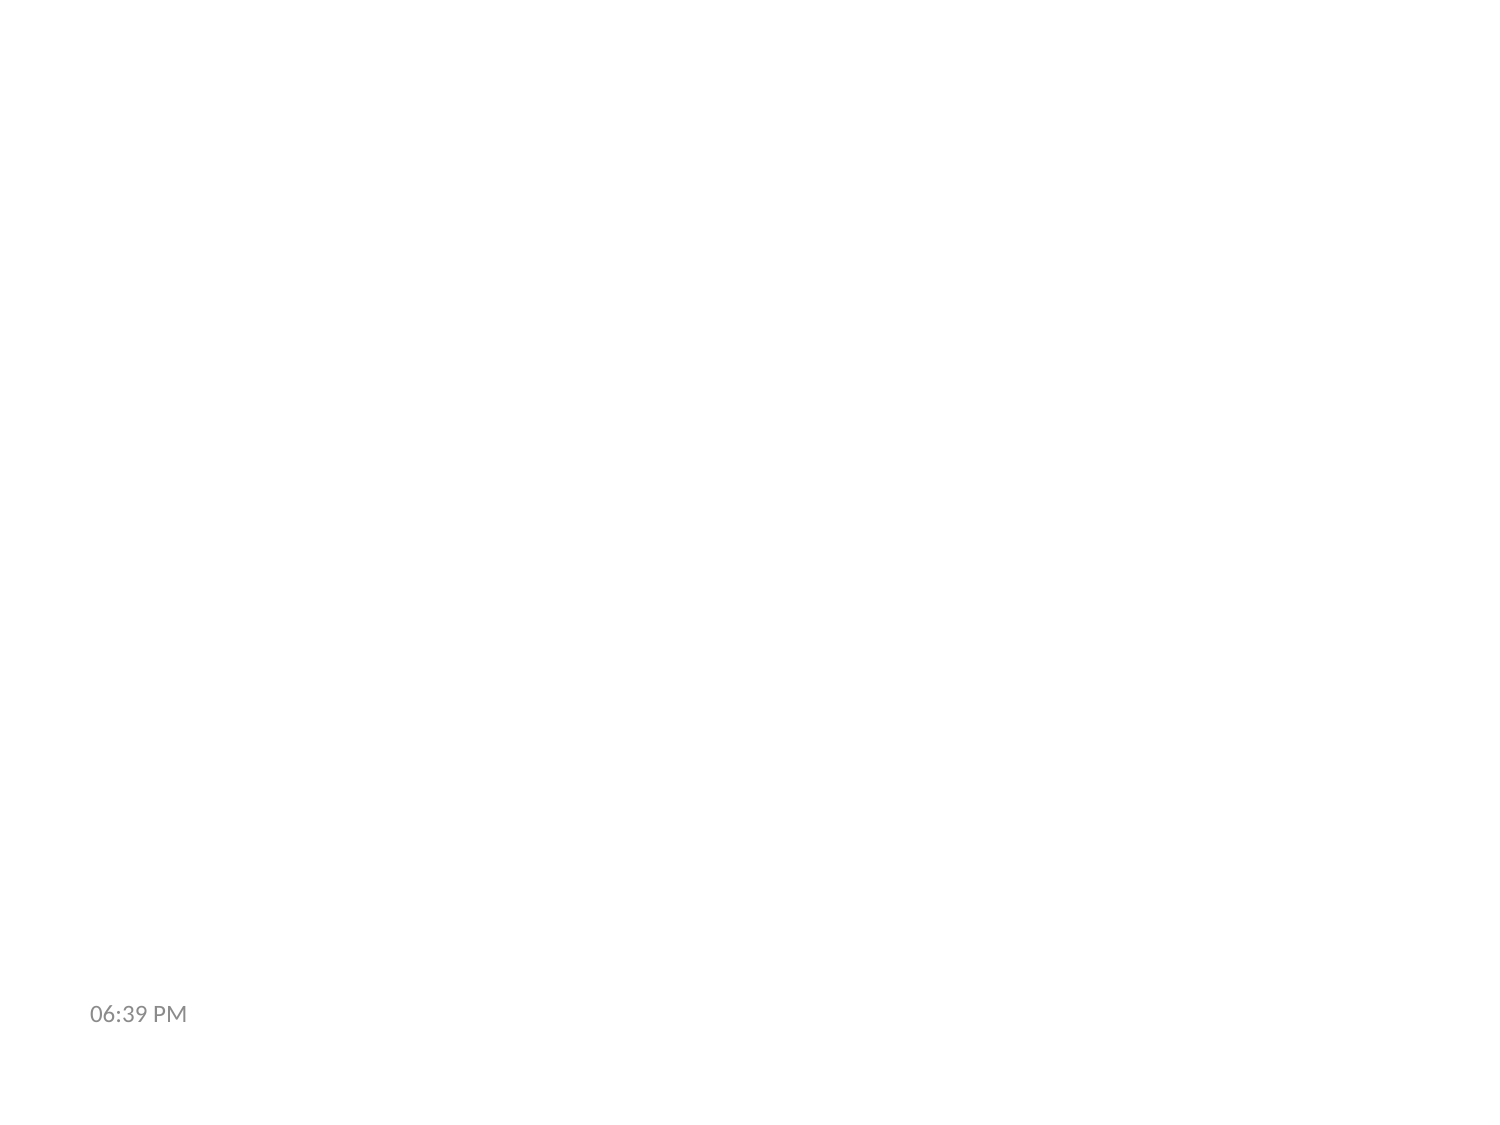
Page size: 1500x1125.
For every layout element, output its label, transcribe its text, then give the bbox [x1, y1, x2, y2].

text_box 3:35 PM [75, 982, 425, 1043]
